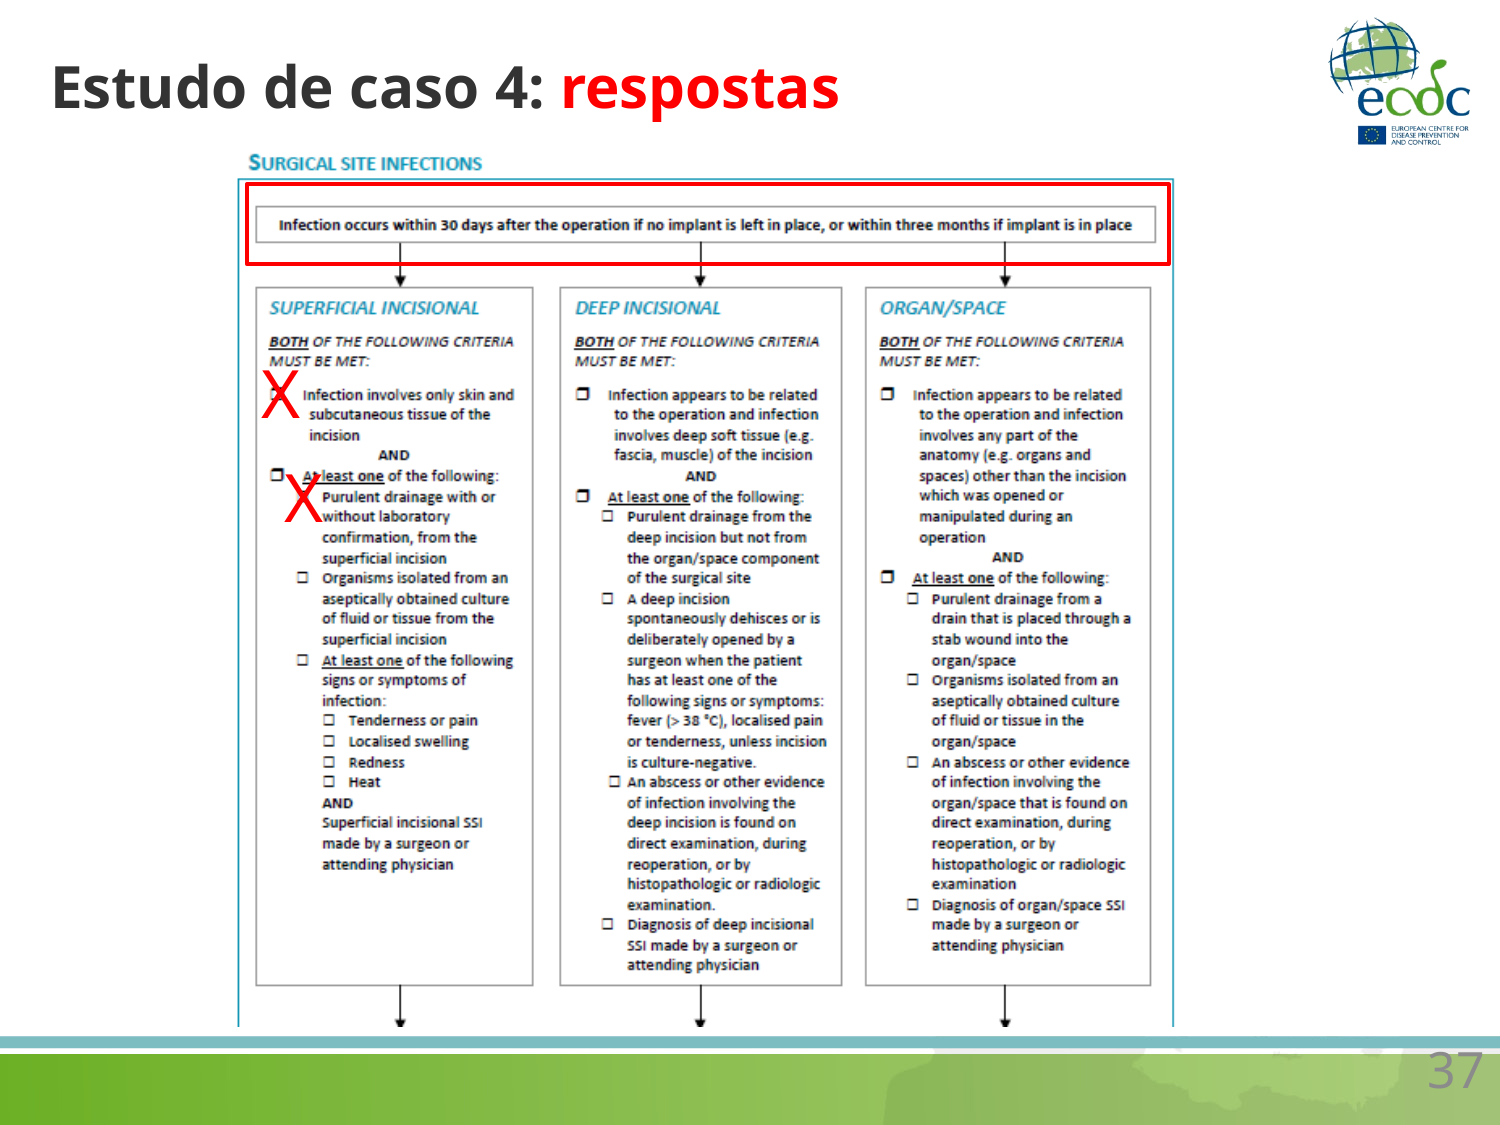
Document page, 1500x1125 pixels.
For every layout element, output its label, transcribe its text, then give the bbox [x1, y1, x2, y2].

picture [225, 143, 1193, 1027]
picture [0, 1036, 1500, 1125]
picture [1328, 17, 1473, 148]
title Estudo de caso 4: respostas [49, 58, 1401, 152]
slide_number 37 [1149, 1042, 1500, 1103]
